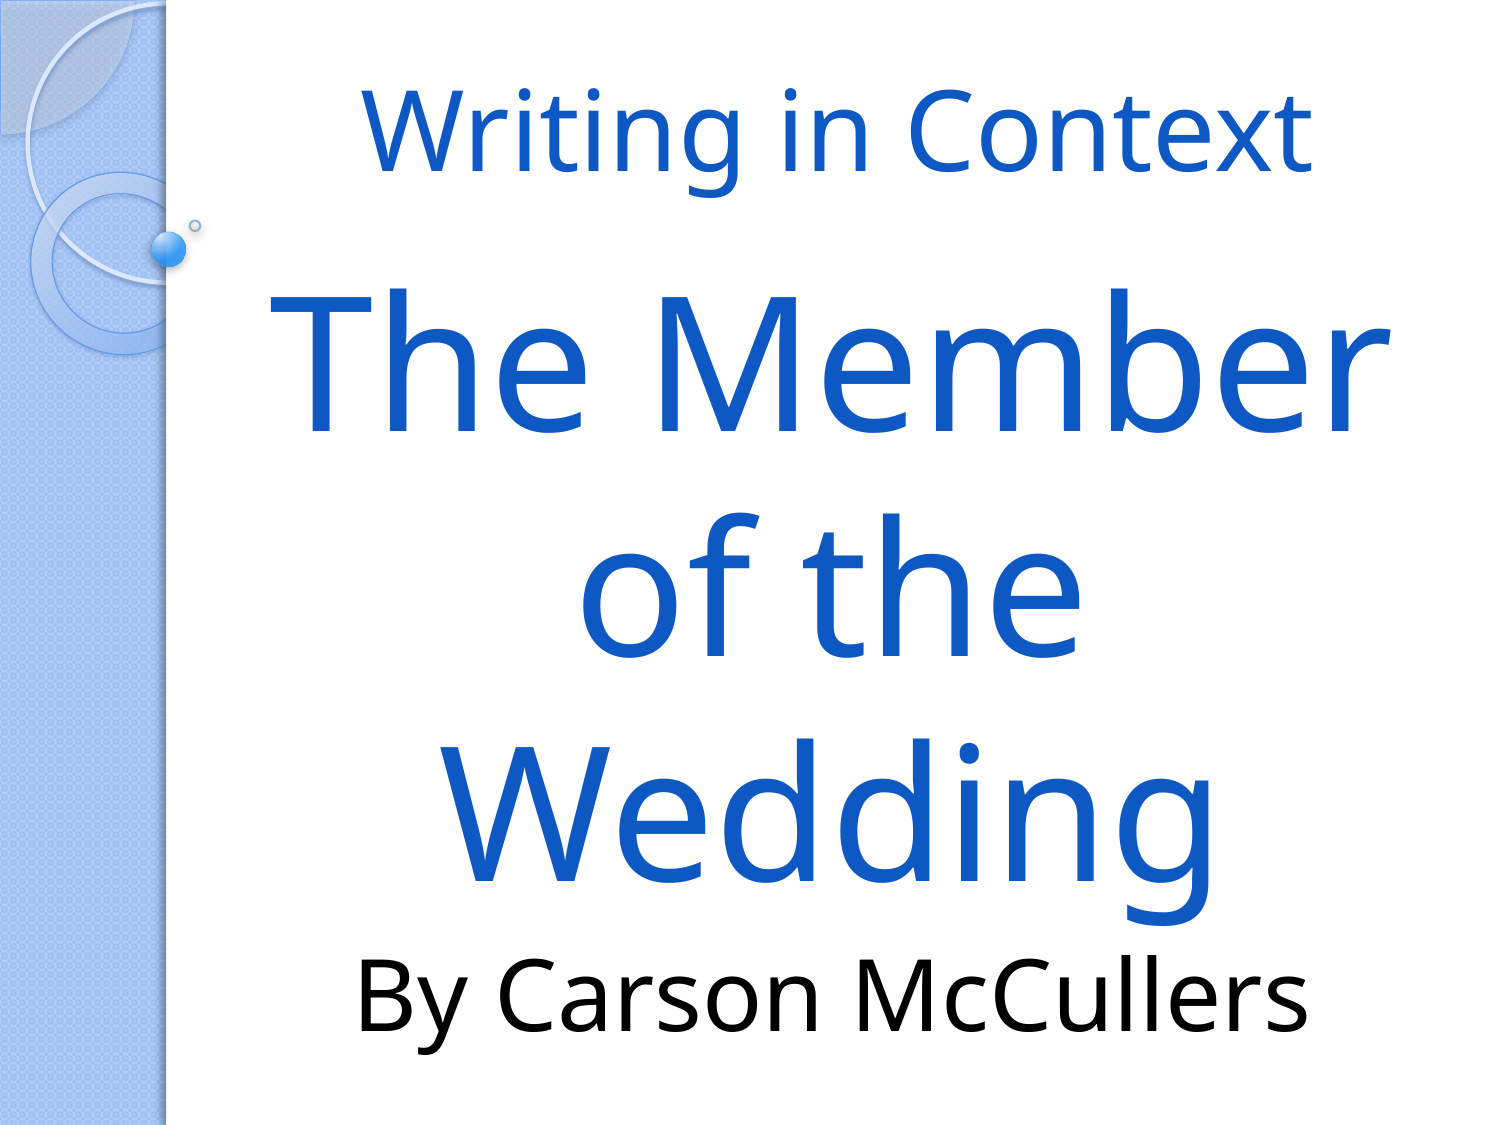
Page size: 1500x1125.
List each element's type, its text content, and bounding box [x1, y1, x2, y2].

subtitle The Member of the Wedding By Carson McCullers [159, 243, 1500, 857]
title Writing in Context [230, 0, 1446, 202]
